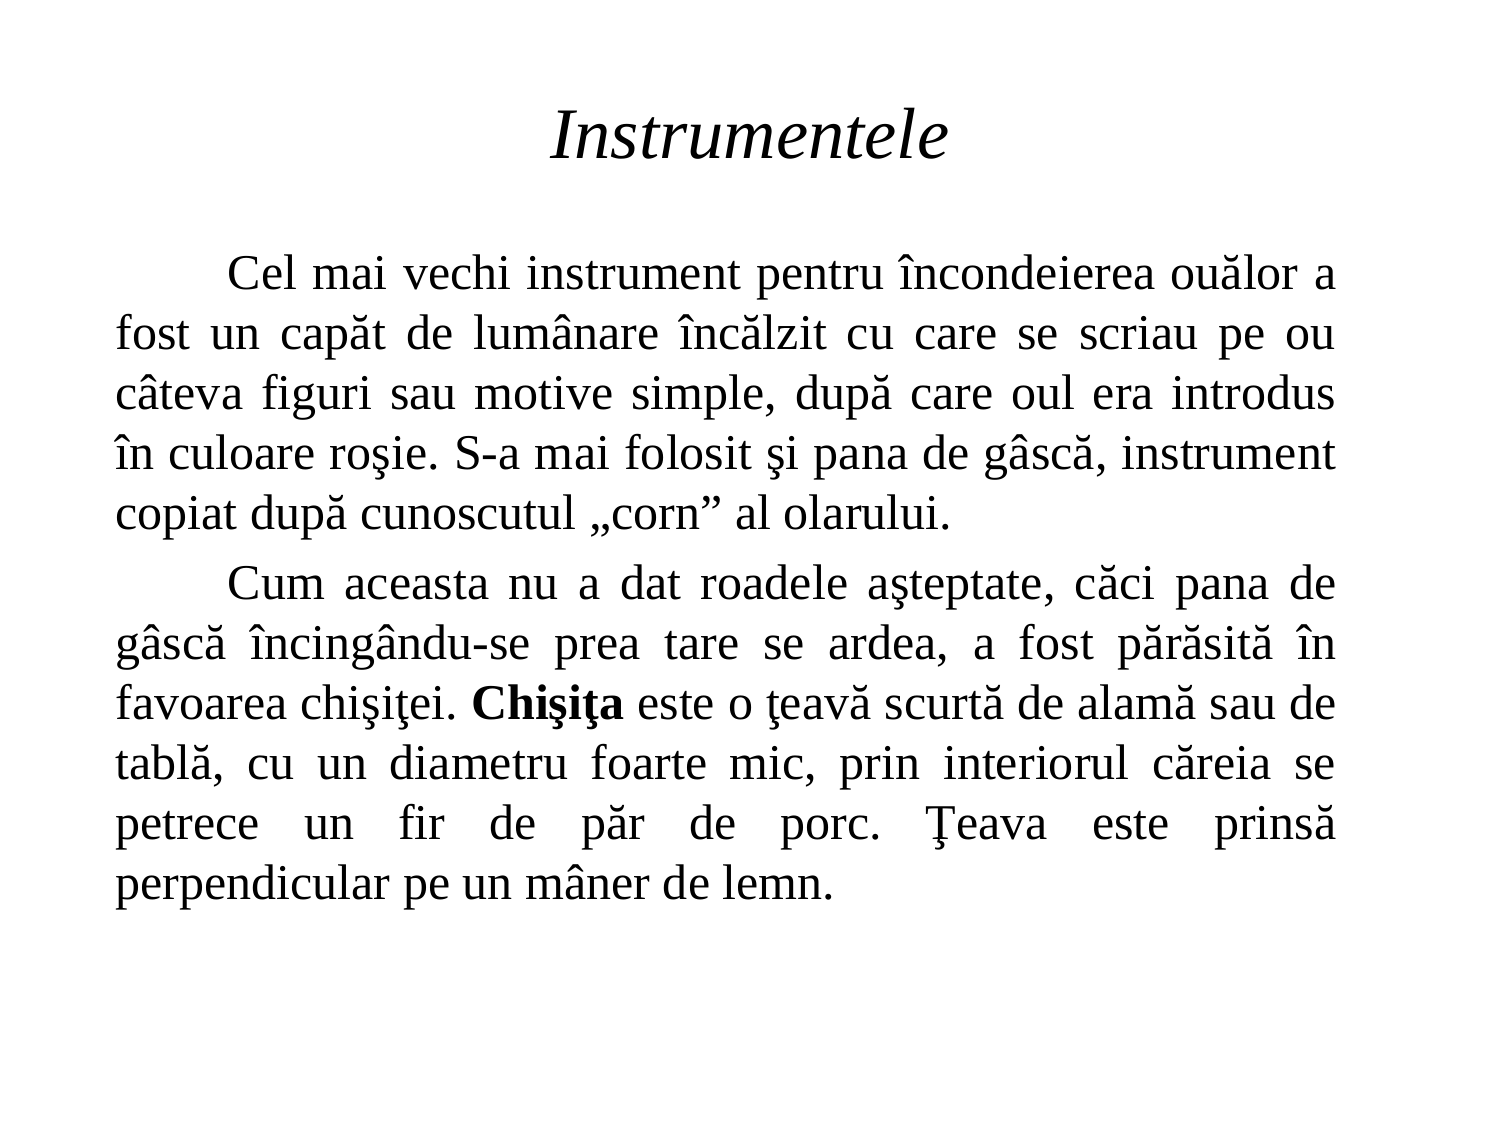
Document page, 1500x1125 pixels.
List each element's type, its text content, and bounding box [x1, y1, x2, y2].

subtitle Cel mai vechi instrument pentru încondeierea ouălor a fost un capăt de lumânare încălzit cu care se scriau pe ou câteva figuri sau motive simple, după care oul era introdus în culoare roşie. S-a mai folosit şi pana de gâscă, instrument copiat după cunoscutul „corn” al olarului. Cum aceasta nu a dat roadele aşteptate, căci pana de gâscă încingându-se prea tare se ardea, a fost părăsită în favoarea chişiţei. Chişiţa este o ţeavă scurtă de alamă sau de tablă, cu un diametru foarte mic, prin interiorul căreia se petrece un fir de păr de porc. Ţeava este prinsă perpendicular pe un mâner de lemn. [100, 231, 1353, 988]
title Instrumentele [112, 78, 1388, 268]
